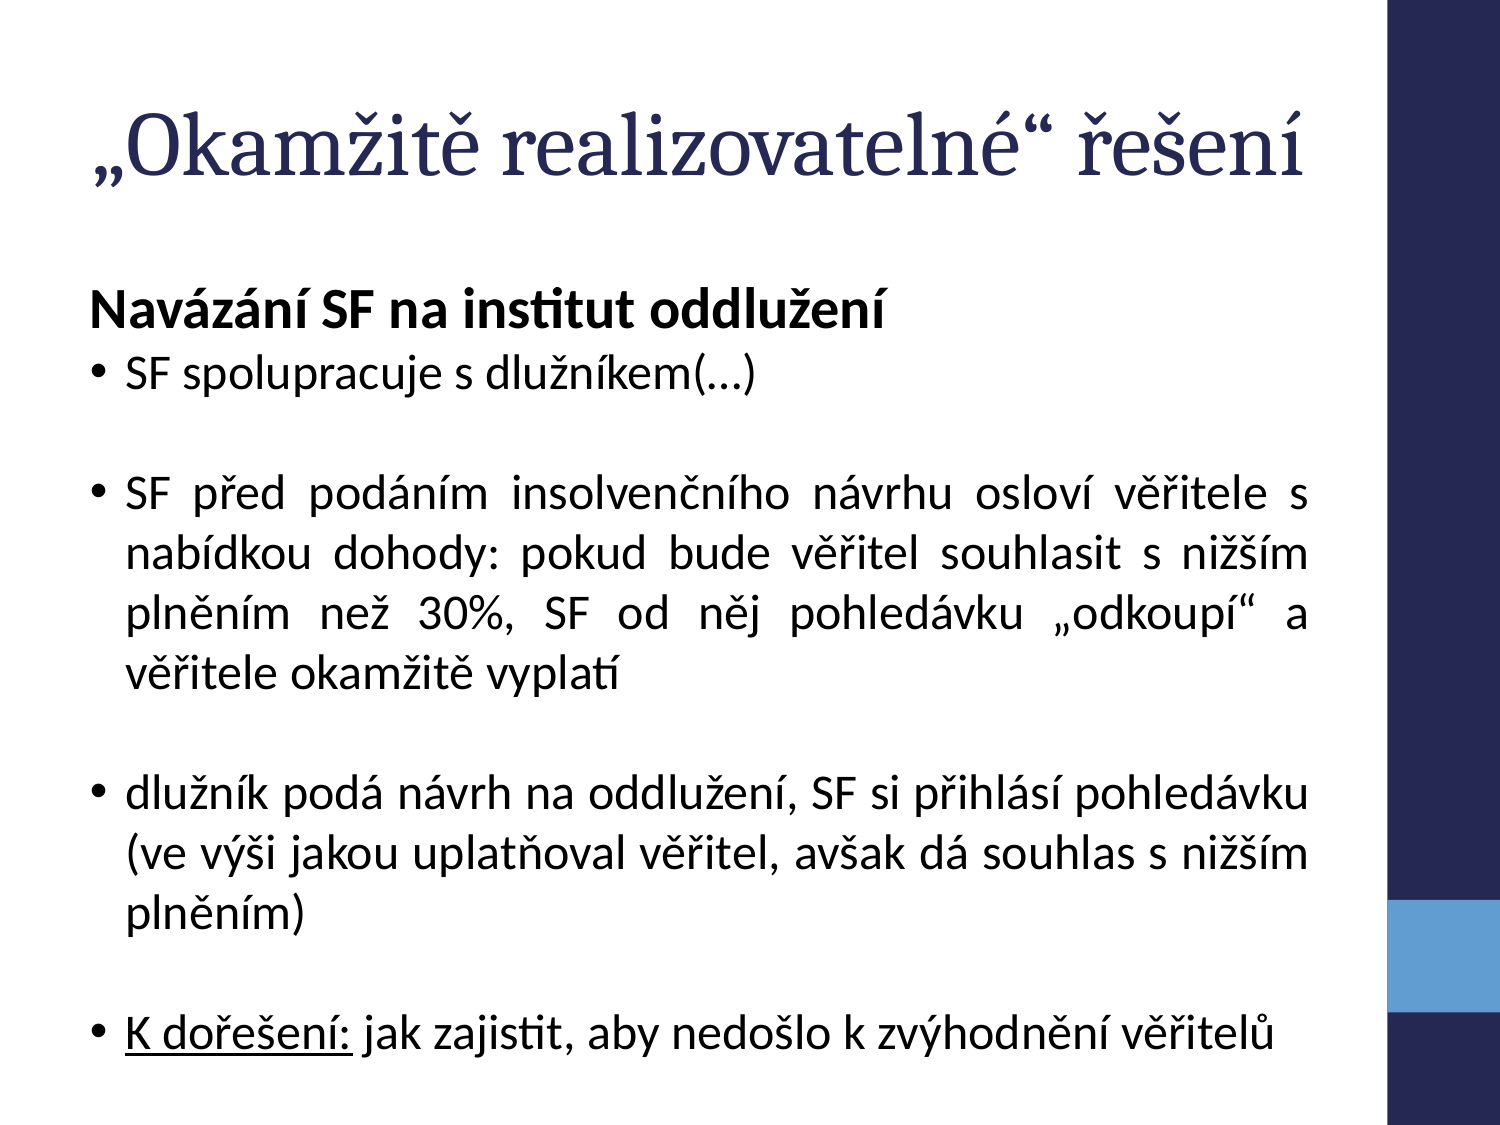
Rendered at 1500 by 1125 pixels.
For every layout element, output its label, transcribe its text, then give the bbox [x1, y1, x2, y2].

text_box Navázání SF na institut oddlužení SF spolupracuje s dlužníkem(…) SF před podáním insolvenčního návrhu osloví věřitele s nabídkou dohody: pokud bude věřitel souhlasit s nižším plněním než 30%, SF od něj pohledávku „odkoupí“ a věřitele okamžitě vyplatí dlužník podá návrh na oddlužení, SF si přihlásí pohledávku (ve výši jakou uplatňoval věřitel, avšak dá souhlas s nižším plněním) K dořešení: jak zajistit, aby nedošlo k zvýhodnění věřitelů [74, 262, 1325, 1050]
text_box „Okamžitě realizovatelné“ řešení [74, 45, 1325, 233]
